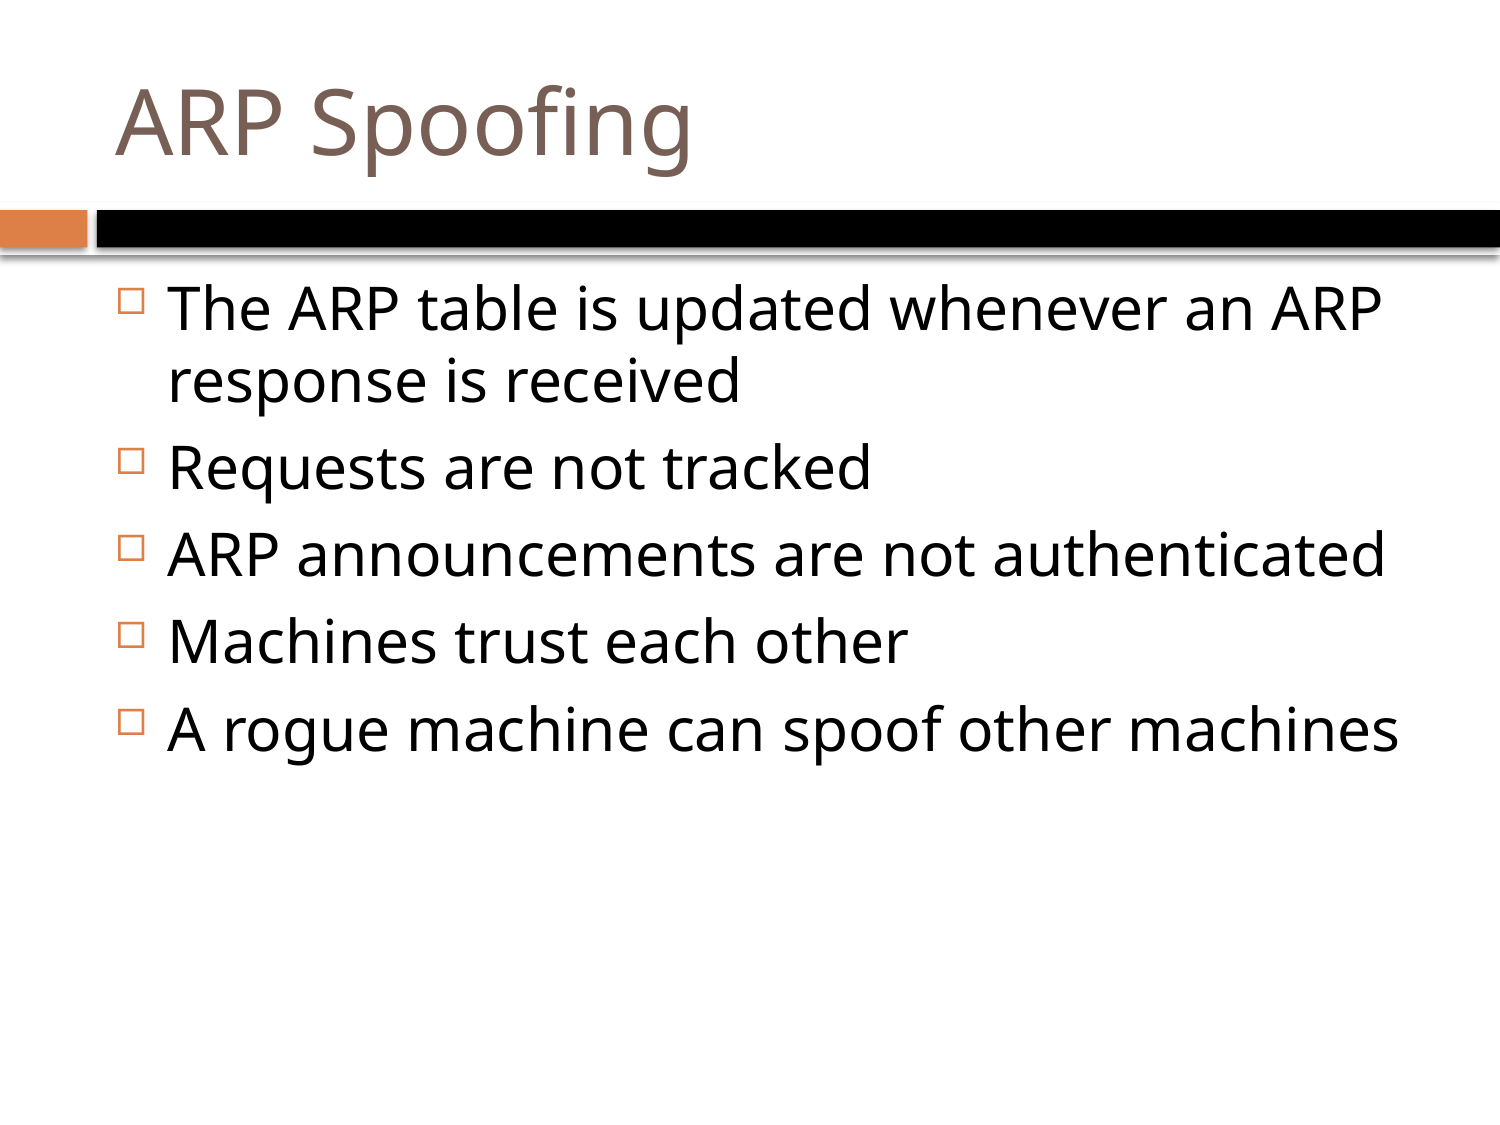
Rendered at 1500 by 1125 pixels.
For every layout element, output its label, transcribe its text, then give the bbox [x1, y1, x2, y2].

title ARP Spoofing [100, 37, 1438, 200]
list The ARP table is updated whenever an ARP response is received Requests are not tracked ARP announcements are not authenticated Machines trust each other A rogue machine can spoof other machines [100, 262, 1438, 1000]
